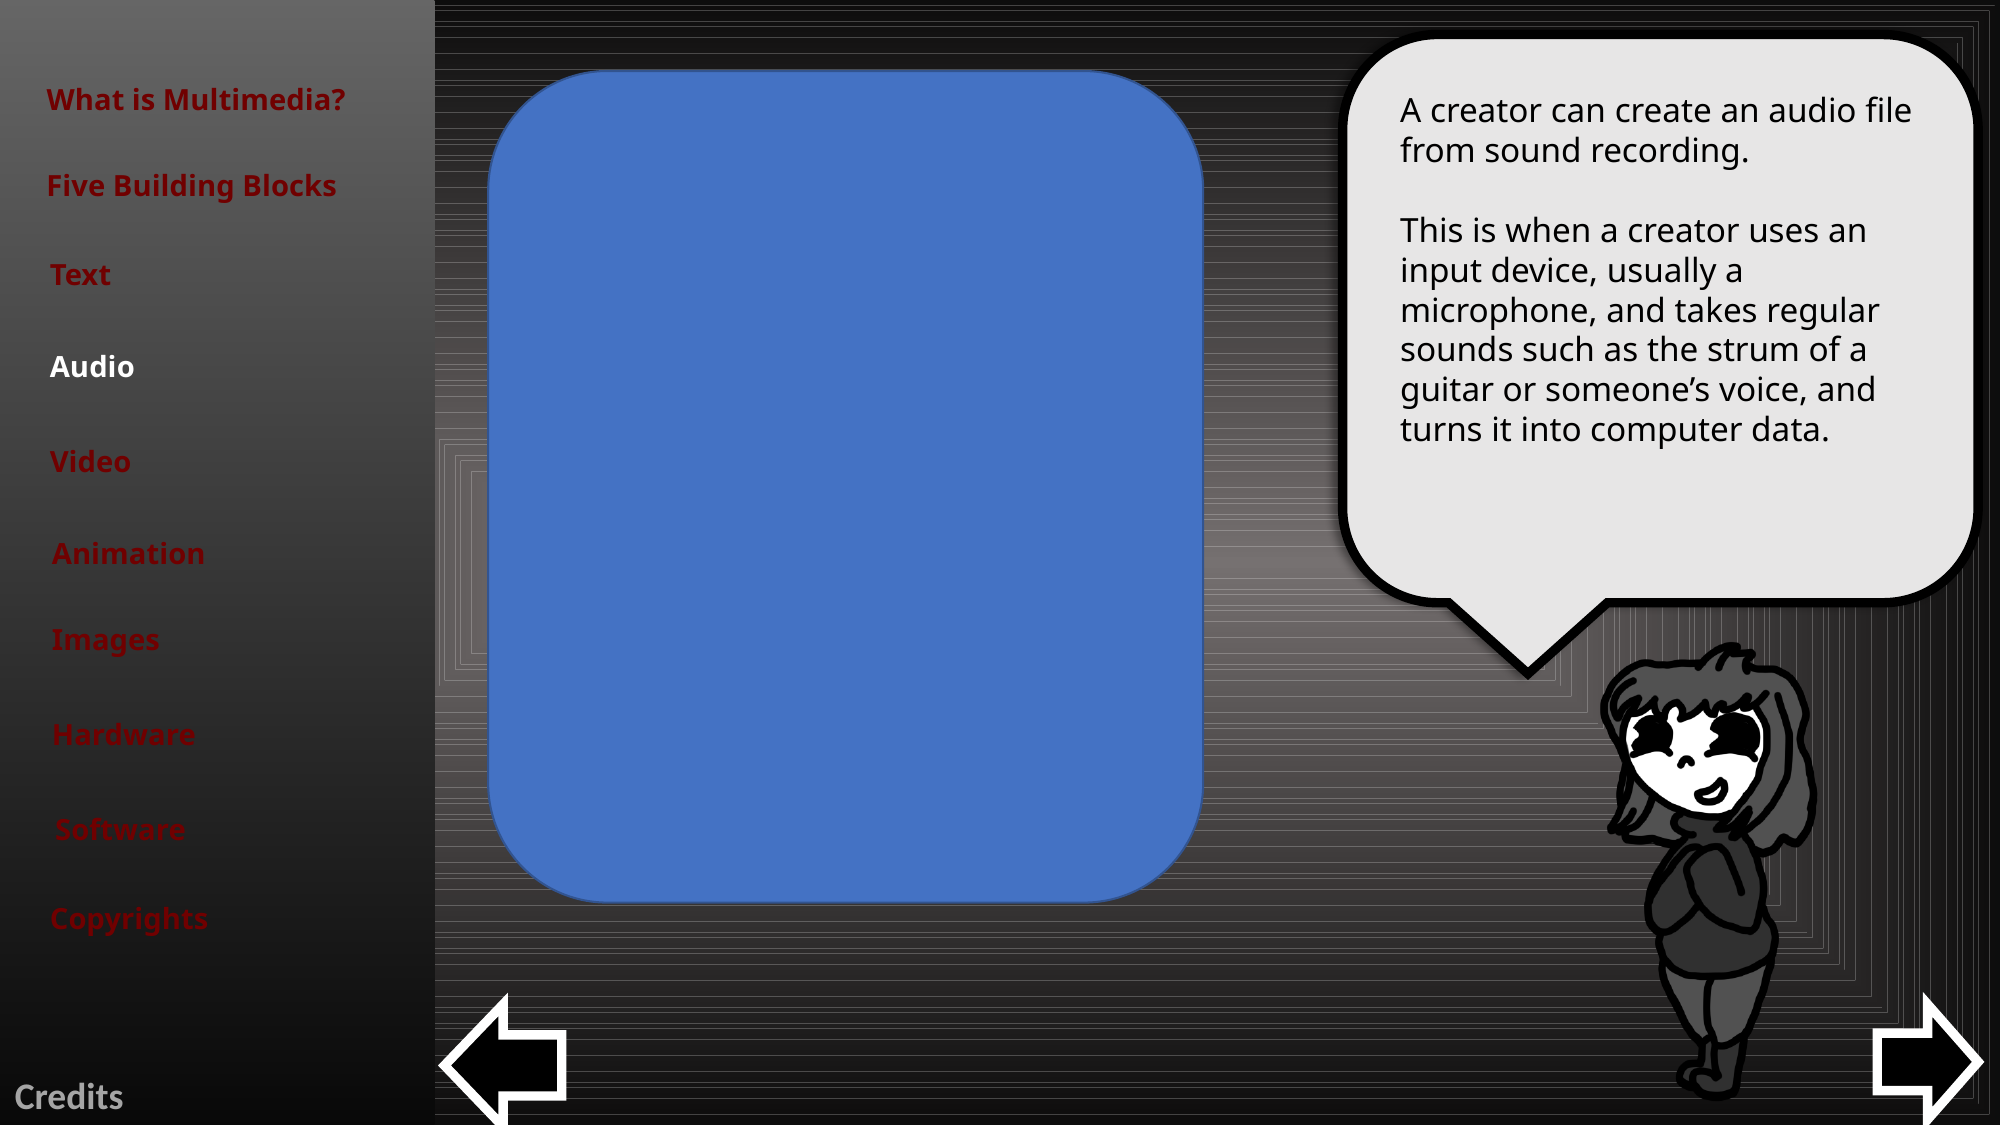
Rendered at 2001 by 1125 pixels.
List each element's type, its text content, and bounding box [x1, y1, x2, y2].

text_box Copyrights [34, 892, 381, 943]
text_box Animation [37, 528, 370, 578]
text_box Software [40, 803, 381, 854]
text_box What is Multimedia? [31, 74, 457, 124]
text_box [1876, 1001, 1980, 1123]
text_box A creator can create an audio file from sound recording. This is when a creator uses an input device, usually a microphone, and takes regular sounds such as the strum of a guitar or someone’s voice, and turns it into computer data. [1385, 81, 1955, 496]
text_box [0, 0, 435, 1125]
text_box Video [34, 436, 368, 486]
text_box [487, 69, 1205, 904]
text_box Five Building Blocks [31, 159, 435, 210]
text_box Images [37, 614, 362, 664]
text_box Audio [34, 340, 359, 391]
text_box [1341, 33, 1980, 676]
text_box Credits [0, 1064, 265, 1125]
text_box Hardware [37, 709, 383, 759]
picture [1579, 624, 1839, 1112]
text_box [443, 1001, 563, 1125]
text_box Text [34, 249, 368, 299]
